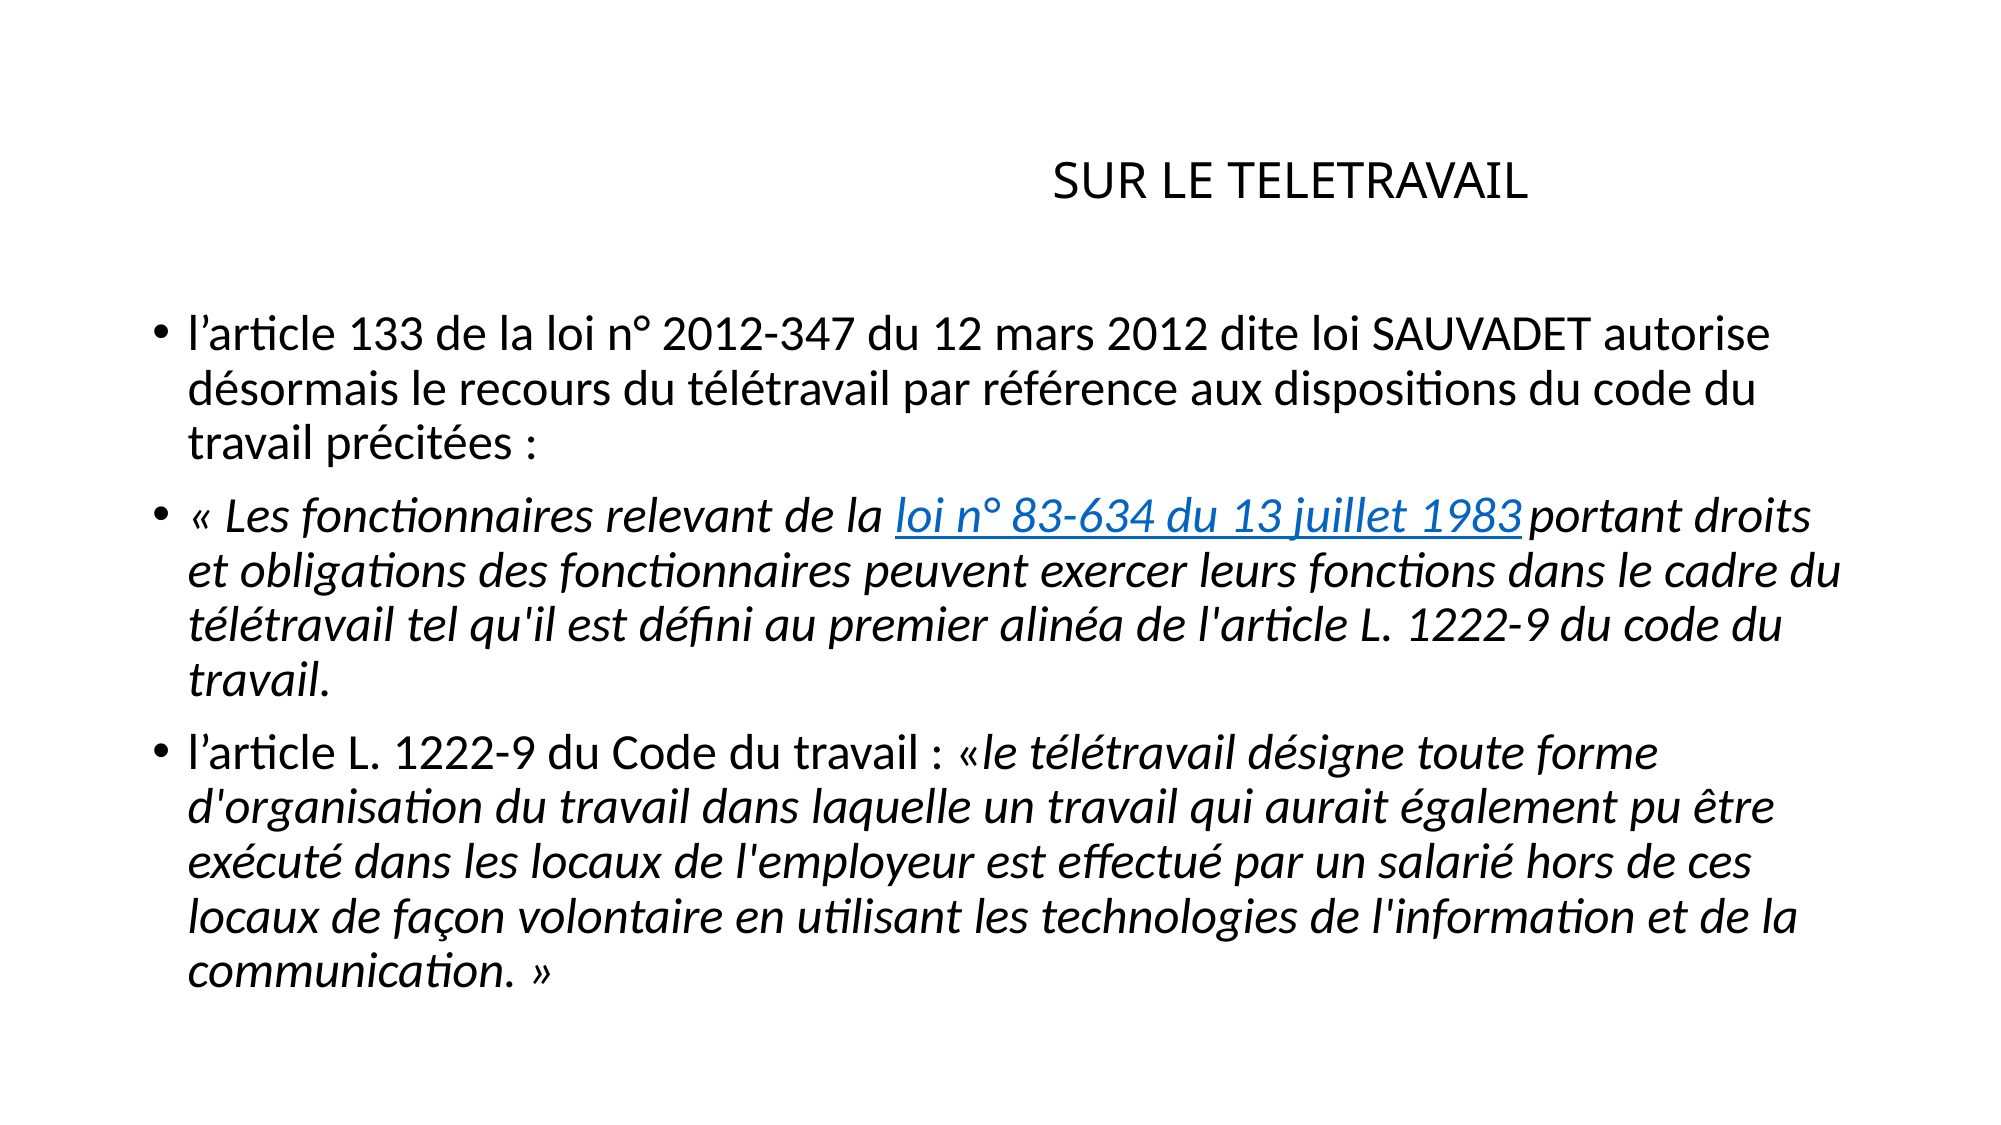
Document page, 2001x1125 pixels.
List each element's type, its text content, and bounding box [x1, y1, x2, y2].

list l’article 133 de la loi n° 2012-347 du 12 mars 2012 dite loi SAUVADET autorise désormais le recours du télétravail par référence aux dispositions du code du travail précitées : « Les fonctionnaires relevant de la loi n° 83-634 du 13 juillet 1983 portant droits et obligations des fonctionnaires peuvent exercer leurs fonctions dans le cadre du télétravail tel qu'il est défini au premier alinéa de l'article L. 1222-9 du code du travail. l’article L. 1222-9 du Code du travail : «le télétravail désigne toute forme d'organisation du travail dans laquelle un travail qui aurait également pu être exécuté dans les locaux de l'employeur est effectué par un salarié hors de ces locaux de façon volontaire en utilisant les technologies de l'information et de la communication. » [137, 299, 1863, 1014]
title SUR LE TELETRAVAIL [137, 59, 1863, 278]
